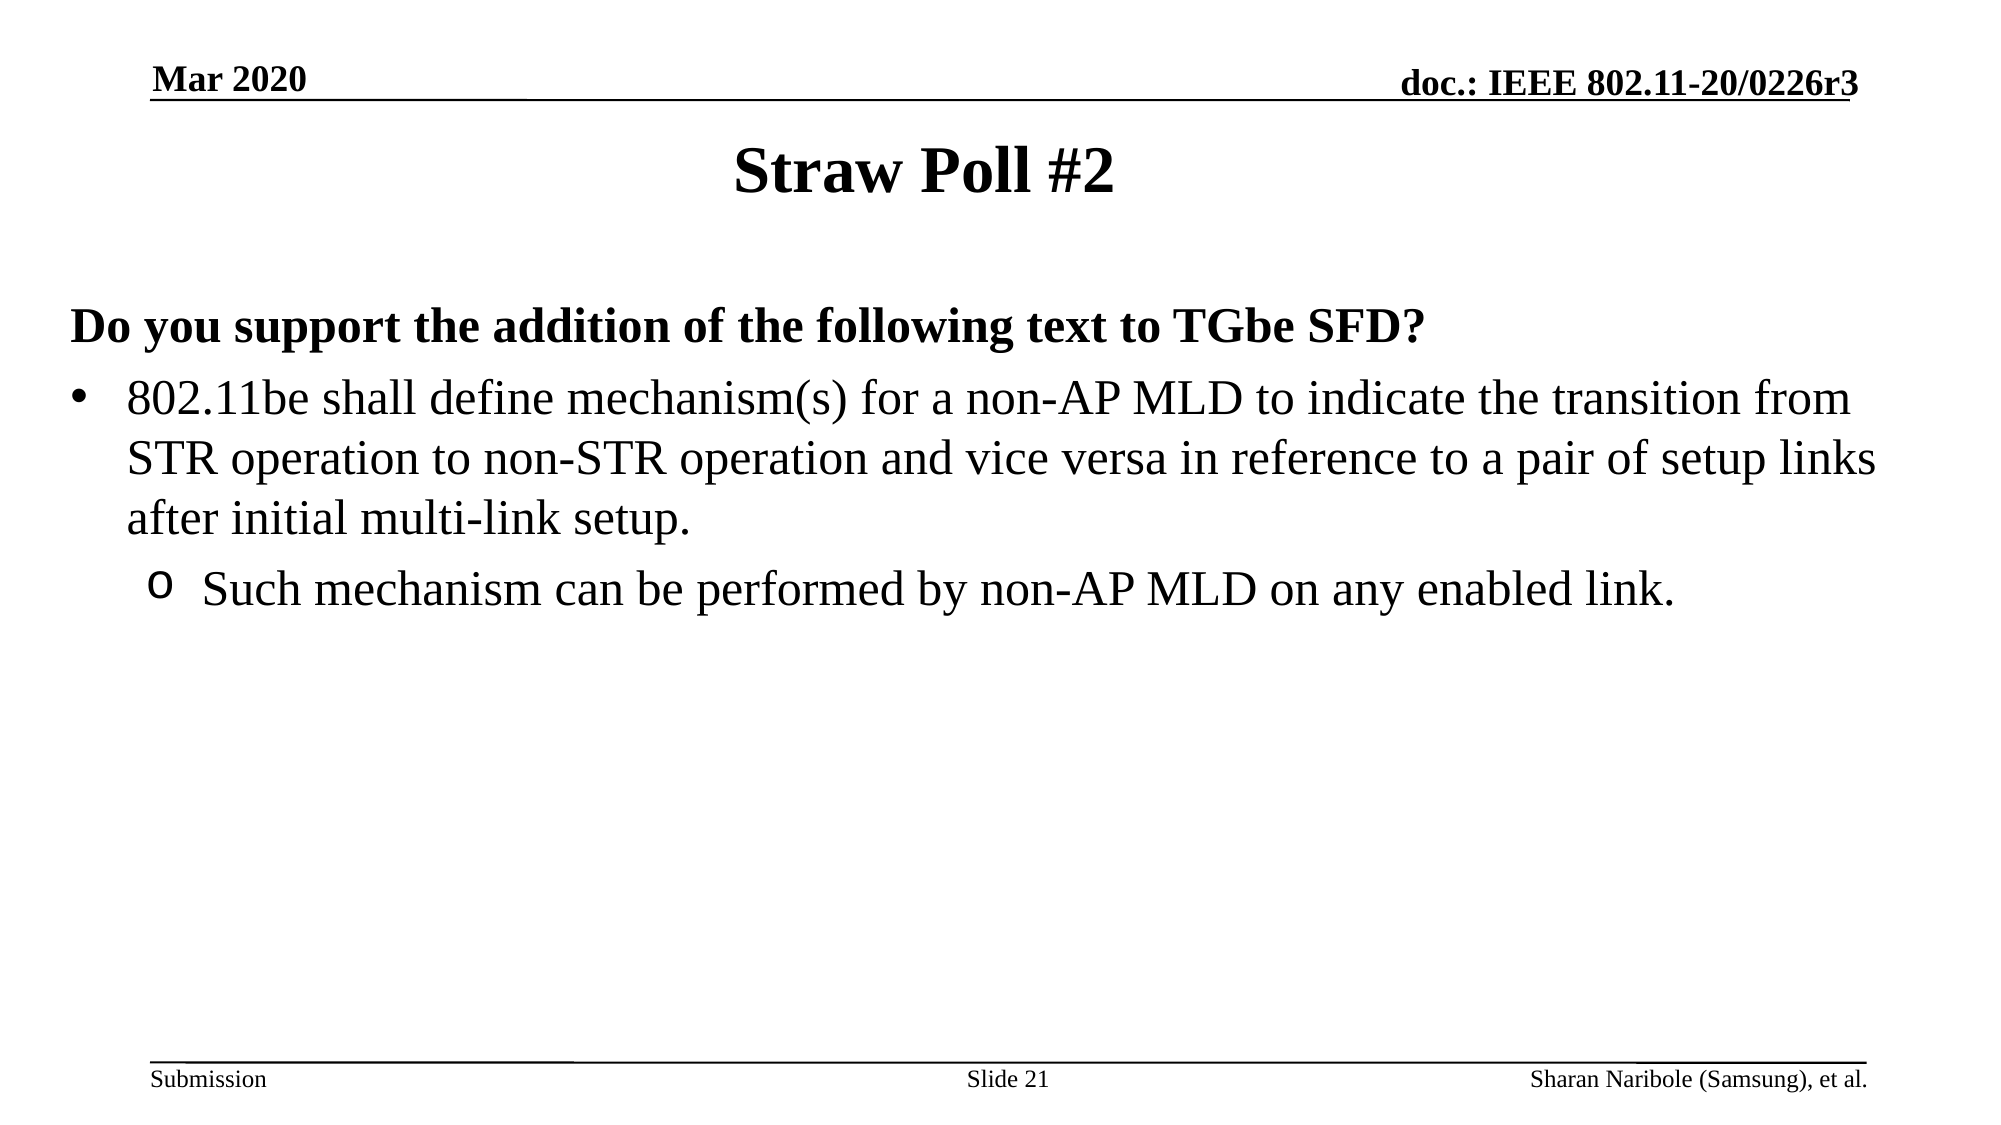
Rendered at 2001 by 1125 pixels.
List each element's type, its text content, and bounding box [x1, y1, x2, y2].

title Straw Poll #2 [74, 78, 1775, 254]
footer Sharan Naribole (Samsung), et al. [1171, 1061, 1869, 1093]
list Do you support the addition of the following text to TGbe SFD? 802.11be shall define mechanism(s) for a non-AP MLD to indicate the transition from STR operation to non-STR operation and vice versa in reference to a pair of setup links after initial multi-link setup. Such mechanism can be performed by non-AP MLD on any enabled link. [55, 284, 1962, 960]
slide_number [152, 54, 563, 100]
slide_number Slide 21 [950, 1061, 1067, 1123]
